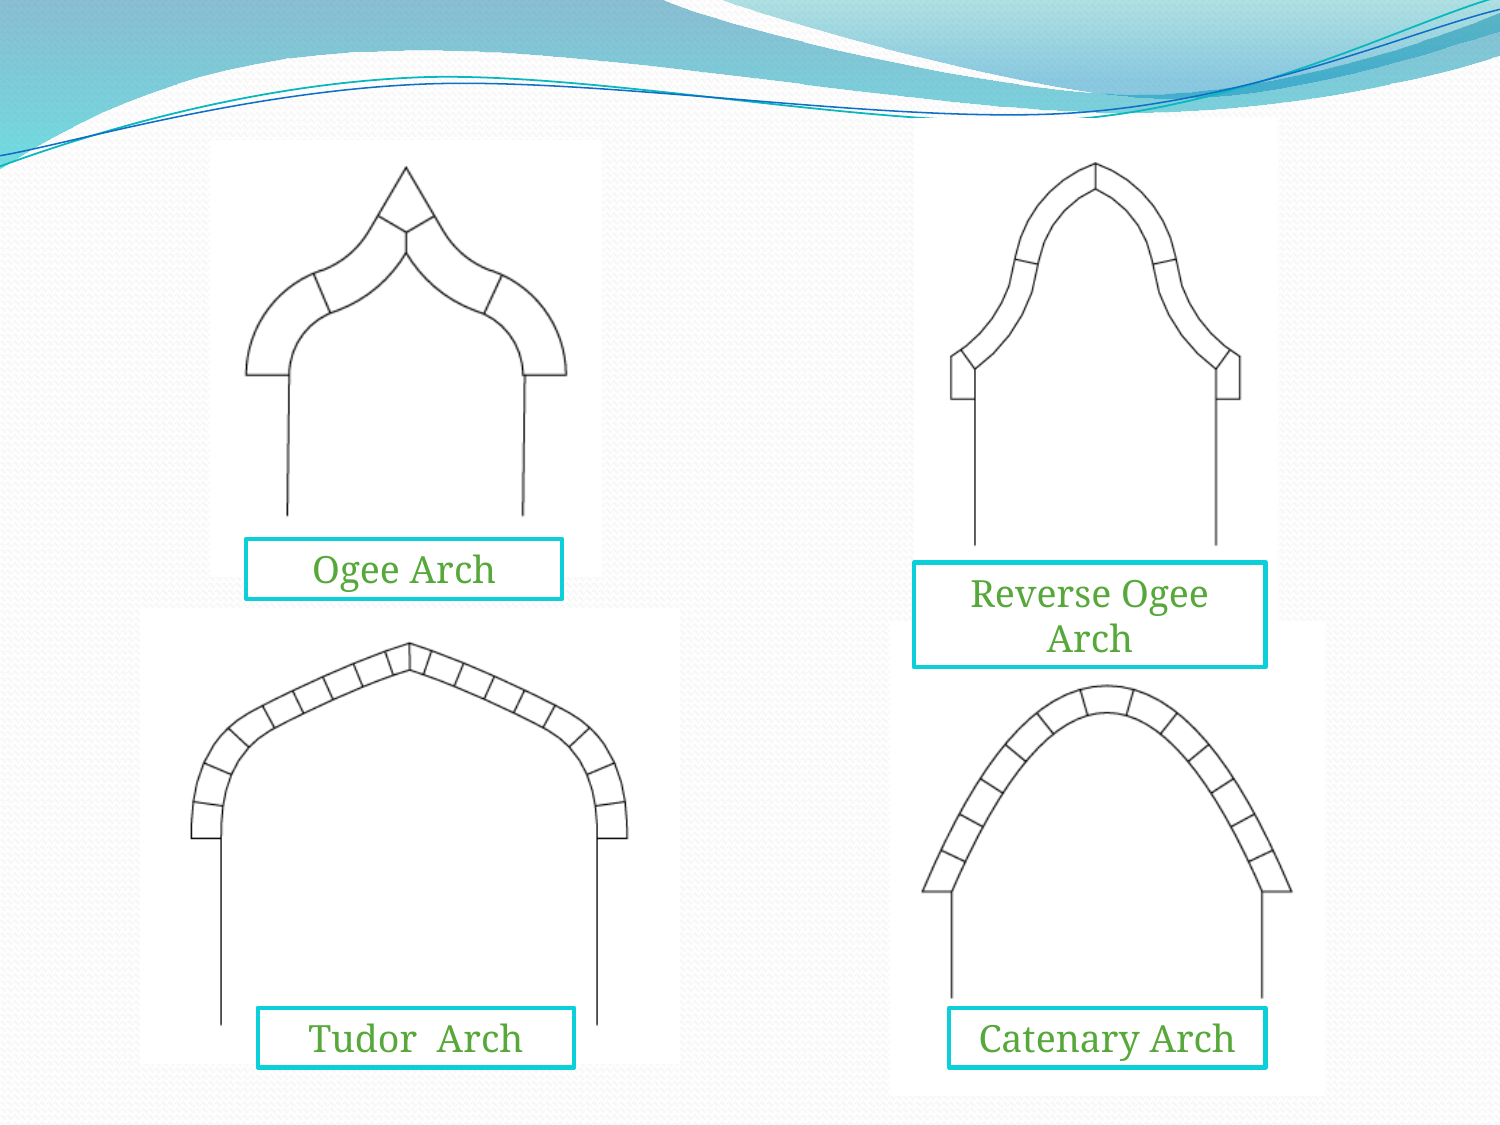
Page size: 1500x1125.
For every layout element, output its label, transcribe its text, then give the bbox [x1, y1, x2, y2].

picture [140, 609, 680, 1064]
text_box Ogee Arch [244, 589, 564, 601]
picture [210, 140, 602, 577]
picture [890, 118, 1325, 1096]
